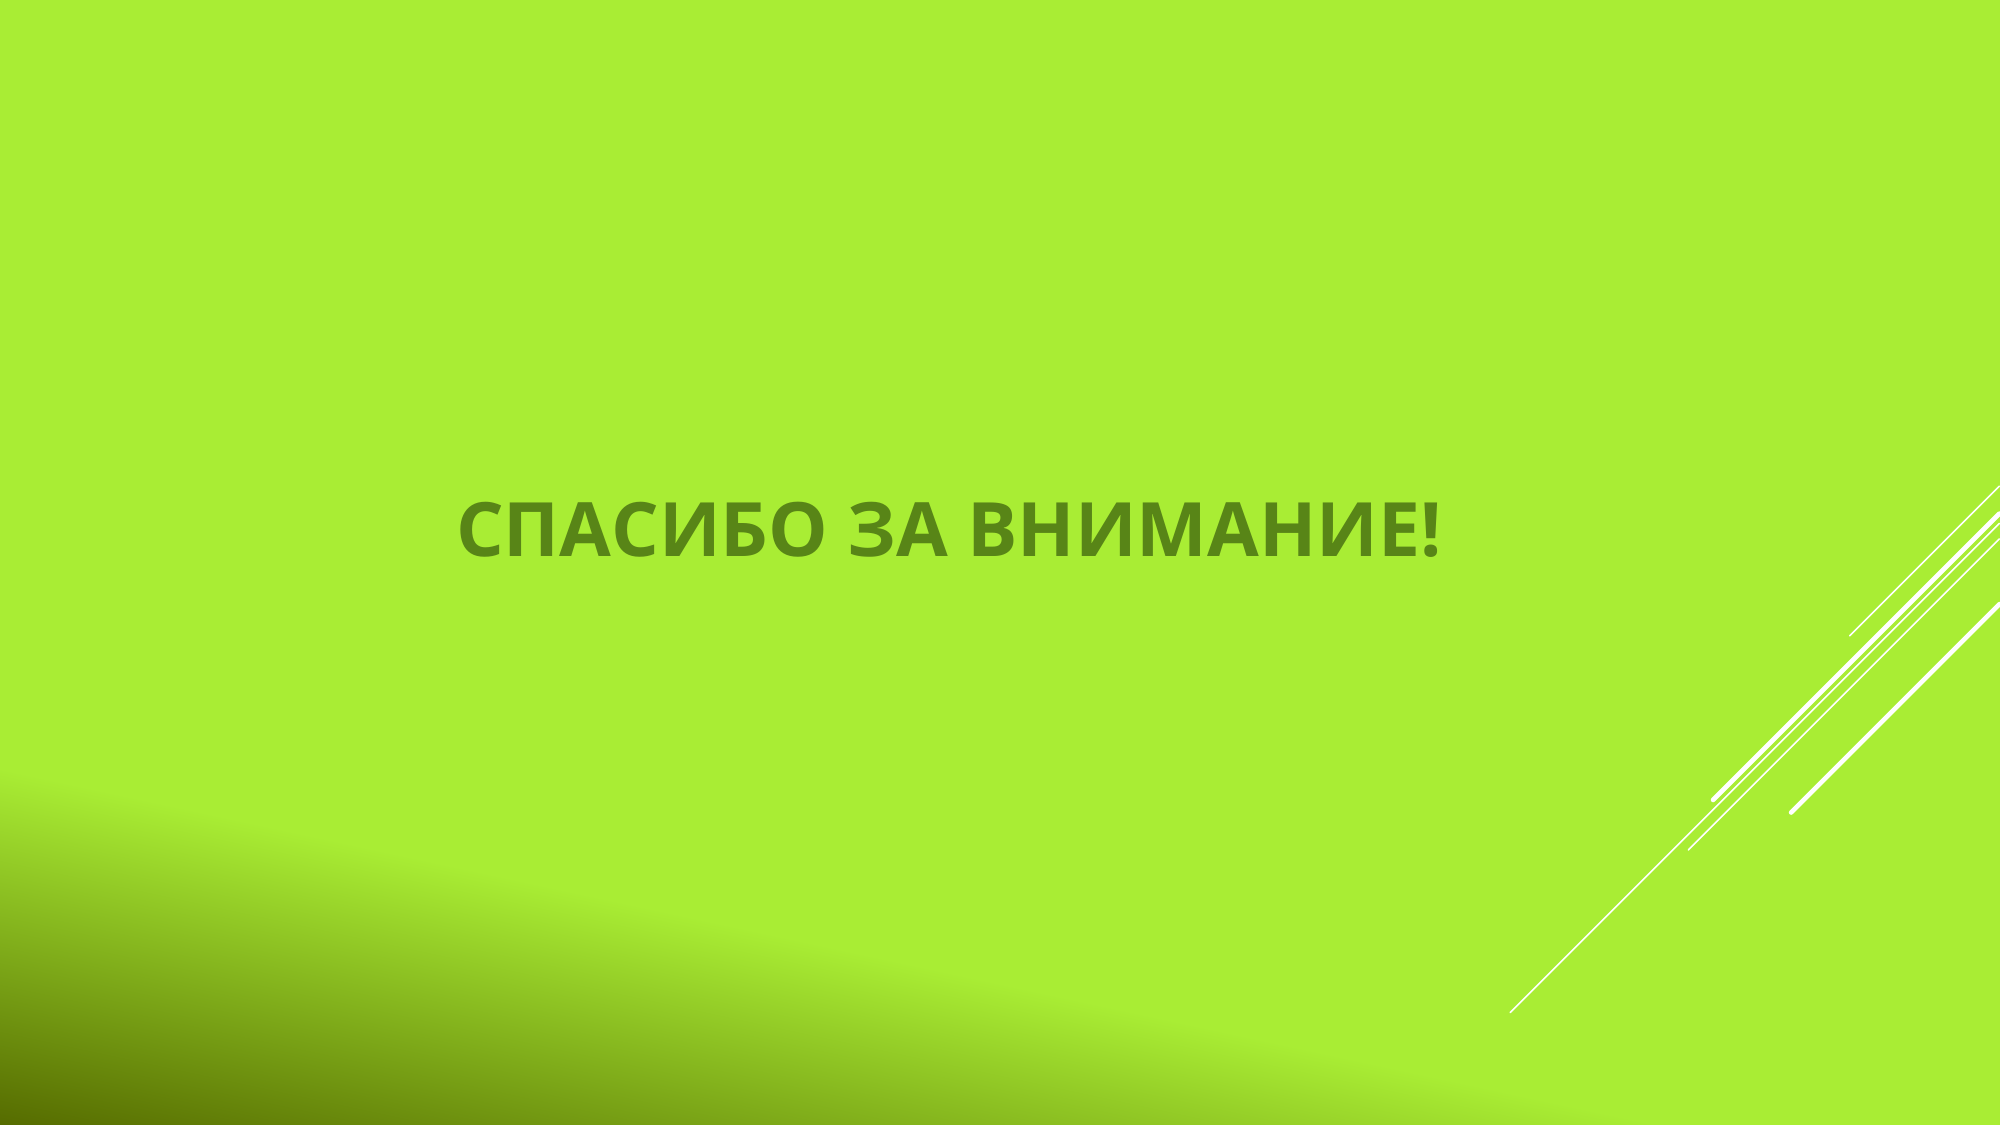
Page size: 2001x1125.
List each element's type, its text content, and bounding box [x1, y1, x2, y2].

title Спасибо за внимание! [368, 294, 1531, 669]
